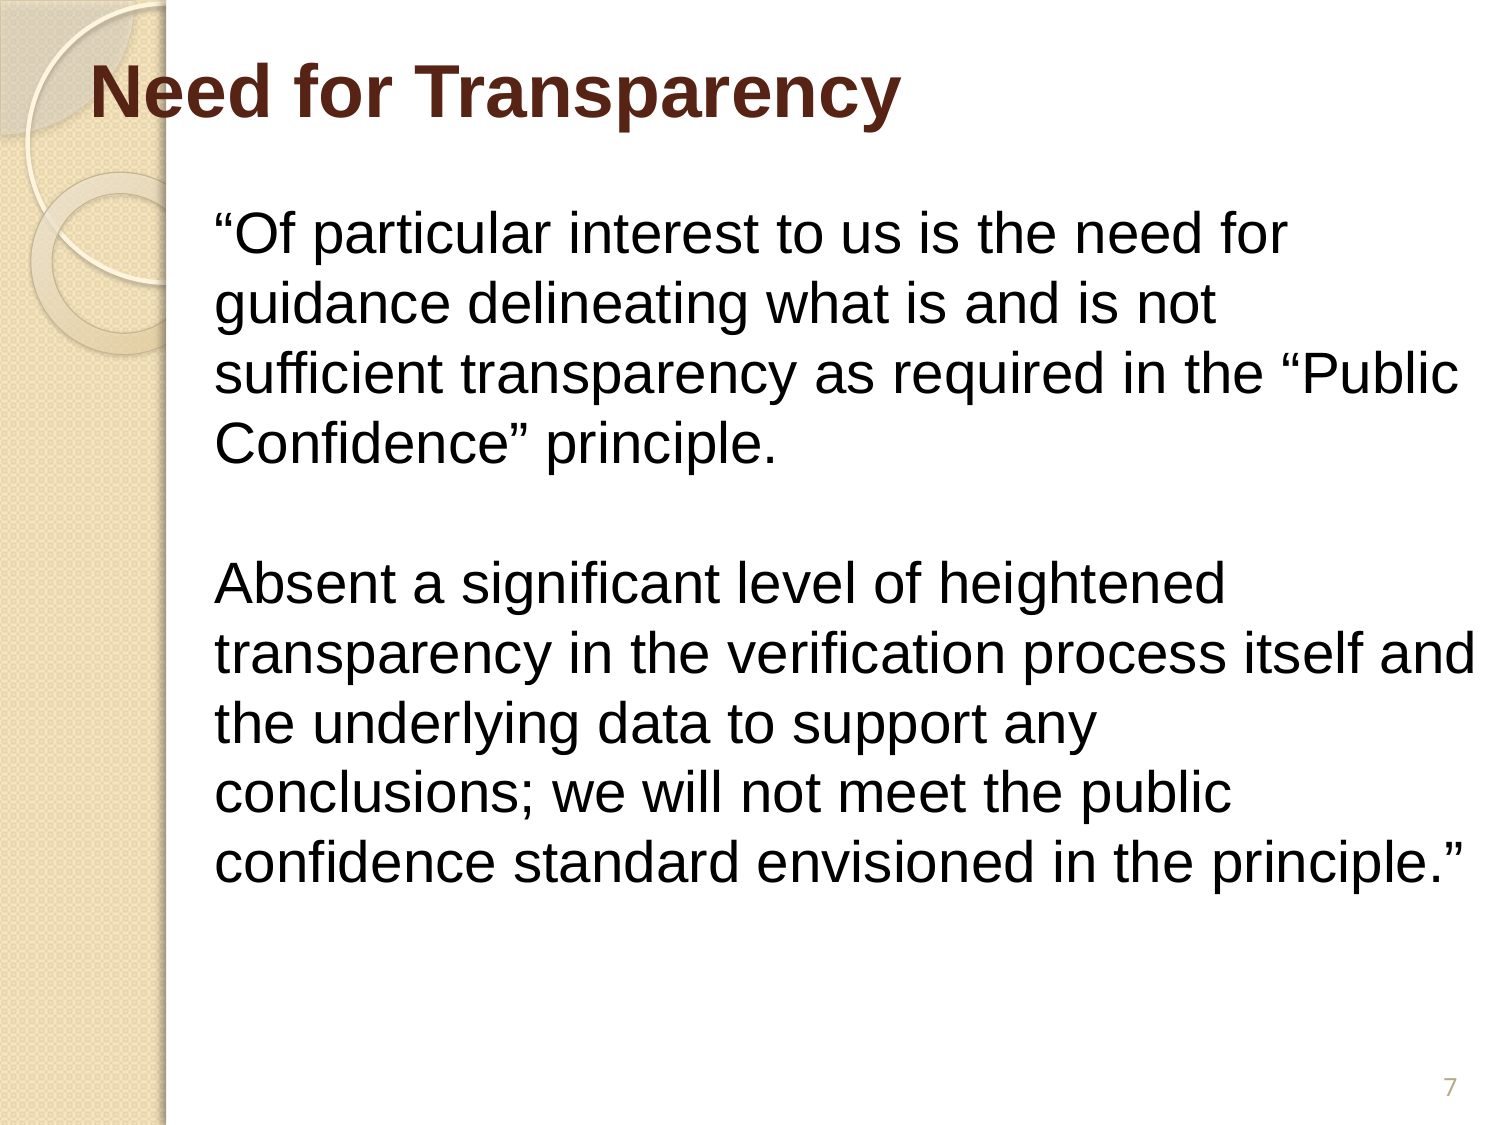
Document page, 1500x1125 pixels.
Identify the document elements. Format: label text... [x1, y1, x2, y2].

title Need for Transparency [75, 0, 1425, 175]
slide_number 7 [1413, 1034, 1488, 1113]
text_box “Of particular interest to us is the need for guidance delineating what is and is not sufficient transparency as required in the “Public Confidence” principle. Absent a significant level of heightened transparency in the verification process itself and the underlying data to support any conclusions; we will not meet the public confidence standard envisioned in the principle.” [200, 187, 1500, 902]
